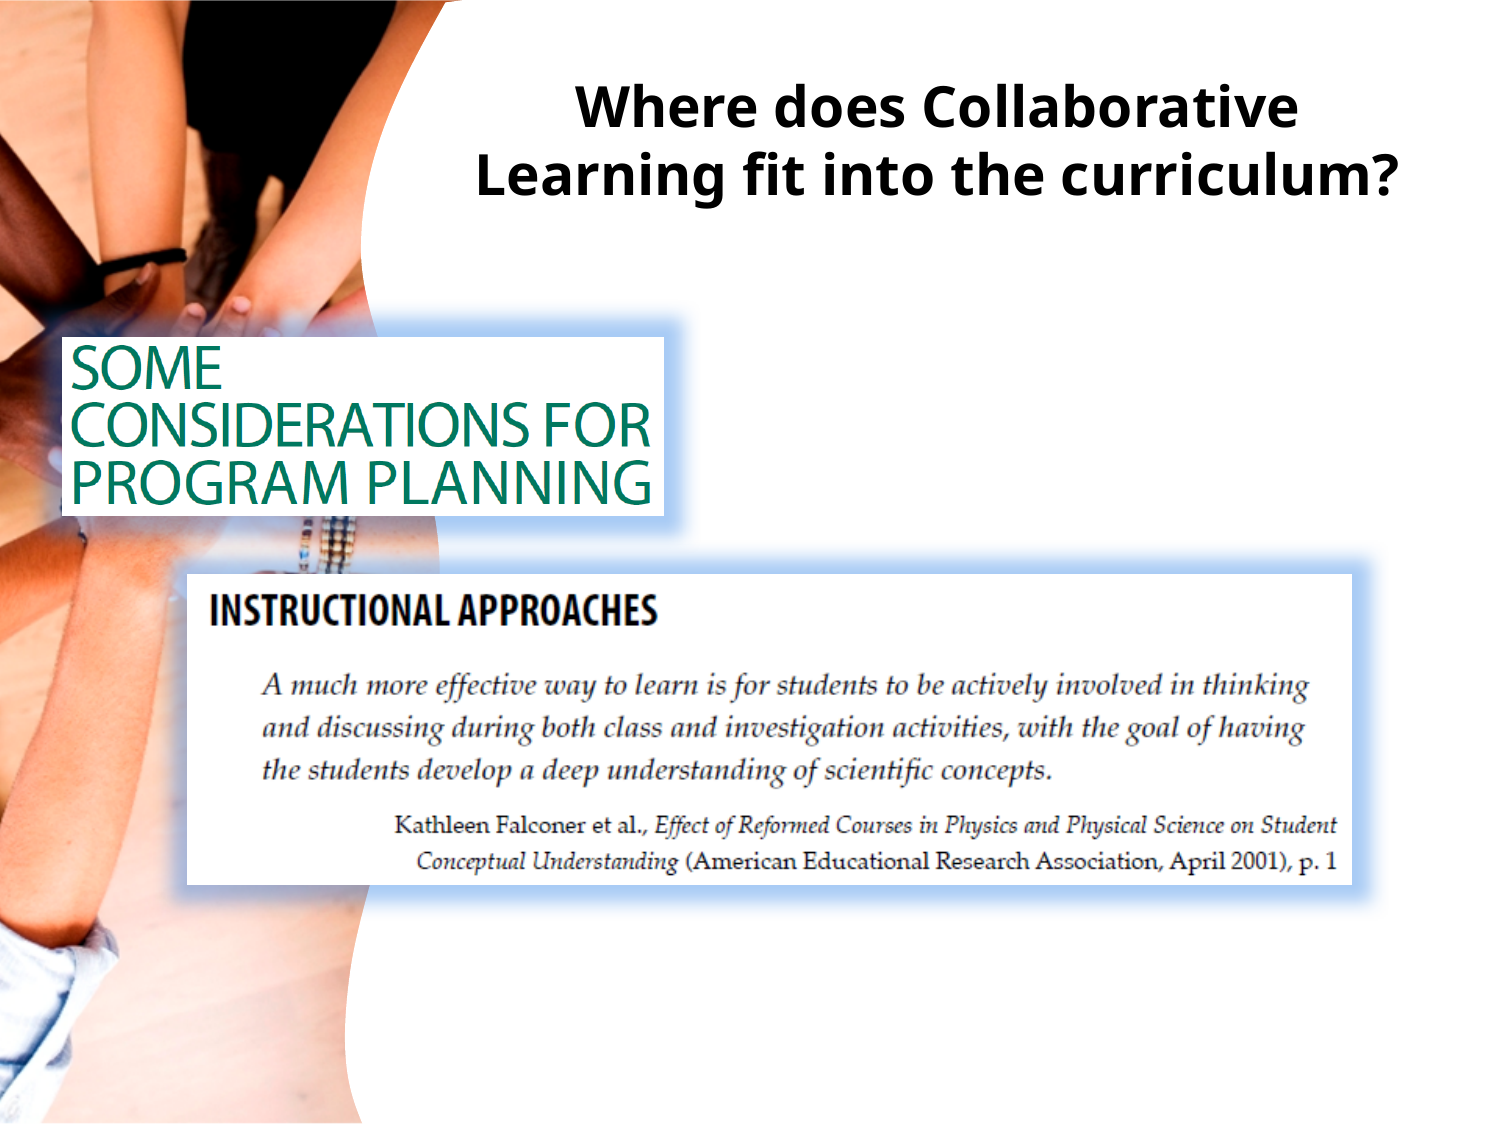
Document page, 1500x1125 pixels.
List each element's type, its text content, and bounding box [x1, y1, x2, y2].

picture [0, 0, 456, 1125]
picture [187, 574, 1352, 885]
picture [62, 337, 664, 517]
title Where does Collaborative Learning fit into the curriculum? [450, 45, 1425, 233]
